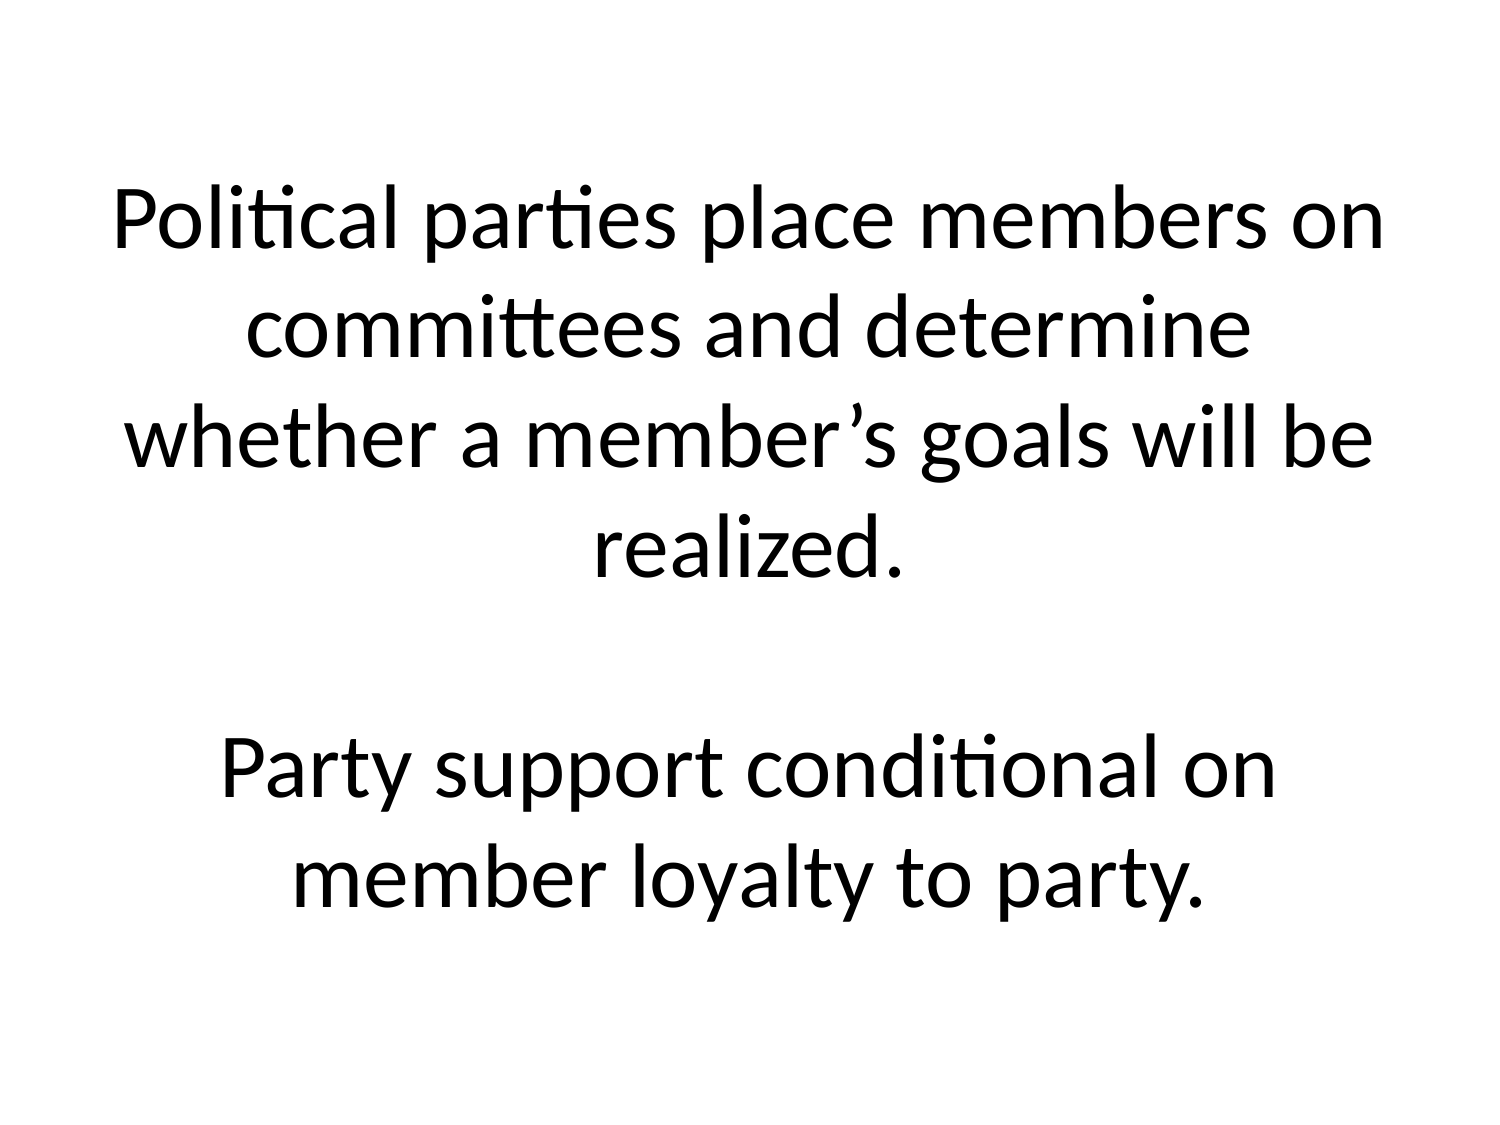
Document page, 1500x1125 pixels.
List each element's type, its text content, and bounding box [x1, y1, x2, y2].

title Political parties place members on committees and determine whether a member’s goals will be realized. Party support conditional on member loyalty to party. [74, 44, 1426, 1038]
